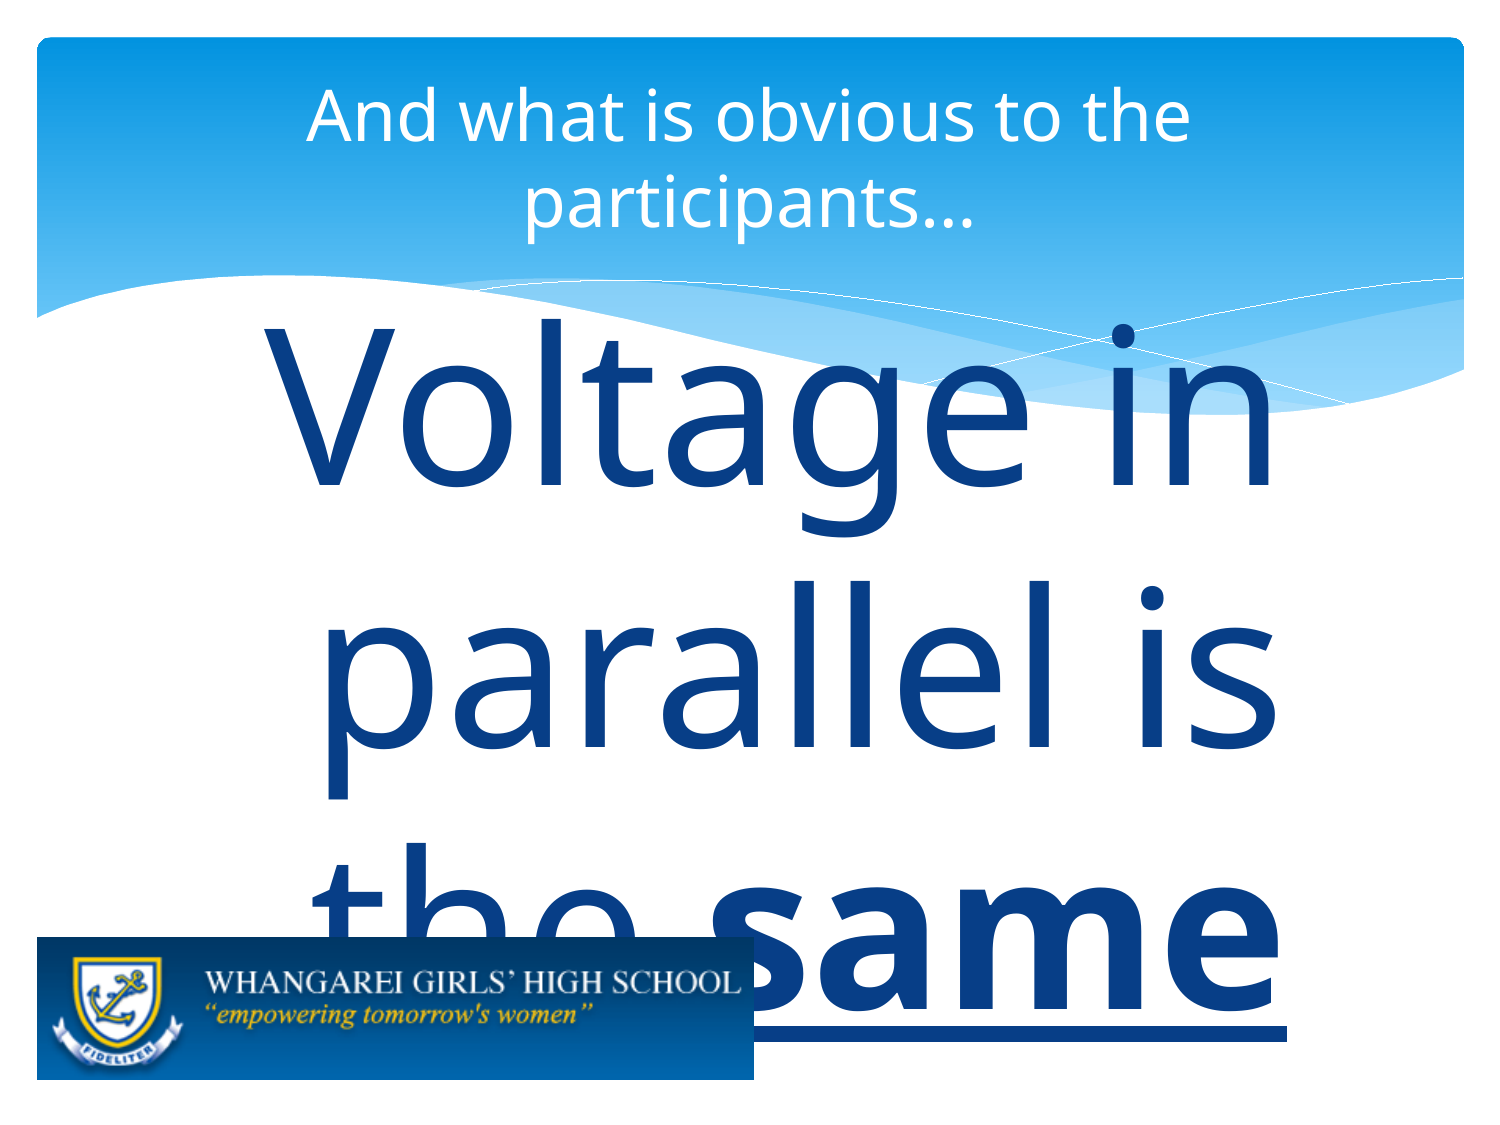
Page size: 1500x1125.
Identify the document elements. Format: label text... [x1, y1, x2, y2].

picture [37, 937, 754, 1080]
title And what is obvious to the participants… [75, 62, 1425, 250]
list Voltage in parallel is the same [150, 259, 1403, 1063]
